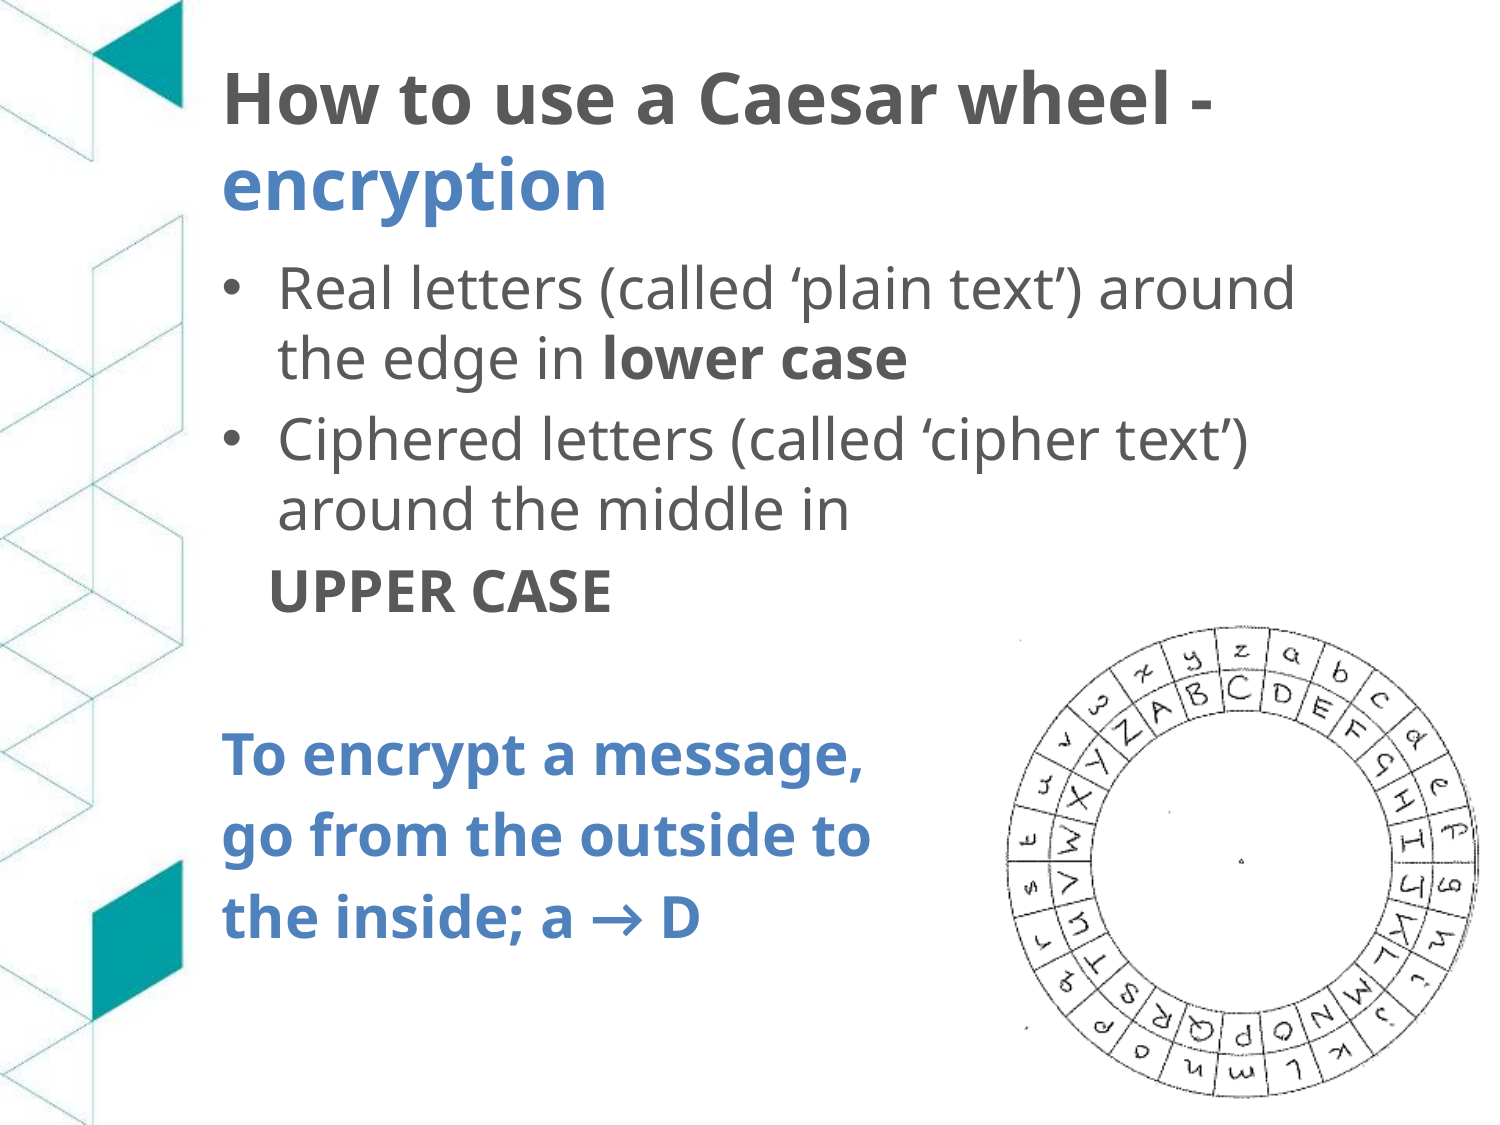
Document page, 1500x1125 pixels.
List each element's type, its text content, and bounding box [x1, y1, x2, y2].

list Real letters (called ‘plain text’) around the edge in lower case Ciphered letters (called ‘cipher text’) around the middle in UPPER CASE To encrypt a message, go from the outside to the inside; a → D [206, 243, 1341, 1000]
picture [0, 0, 215, 1125]
picture [997, 618, 1487, 1102]
title How to use a Caesar wheel - encryption [206, 45, 1463, 233]
